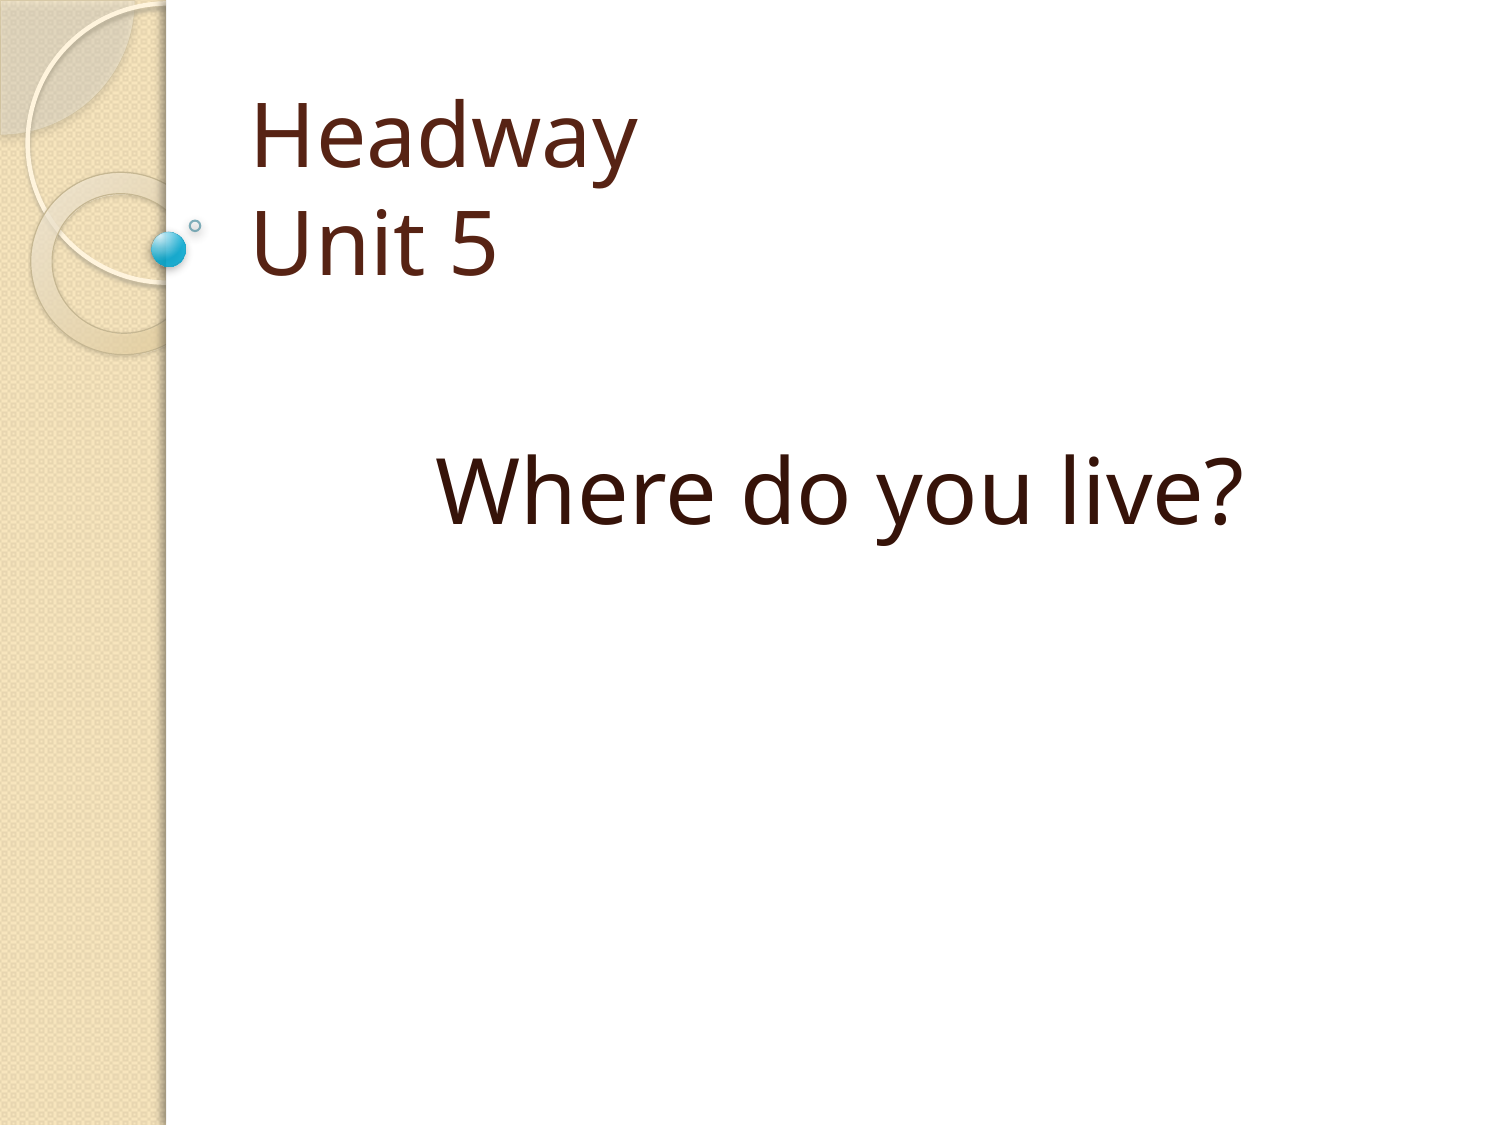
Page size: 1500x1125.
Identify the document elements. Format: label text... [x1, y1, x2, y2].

title Headway Unit 5 [234, 59, 1450, 301]
subtitle Where do you live? [230, 432, 1446, 721]
